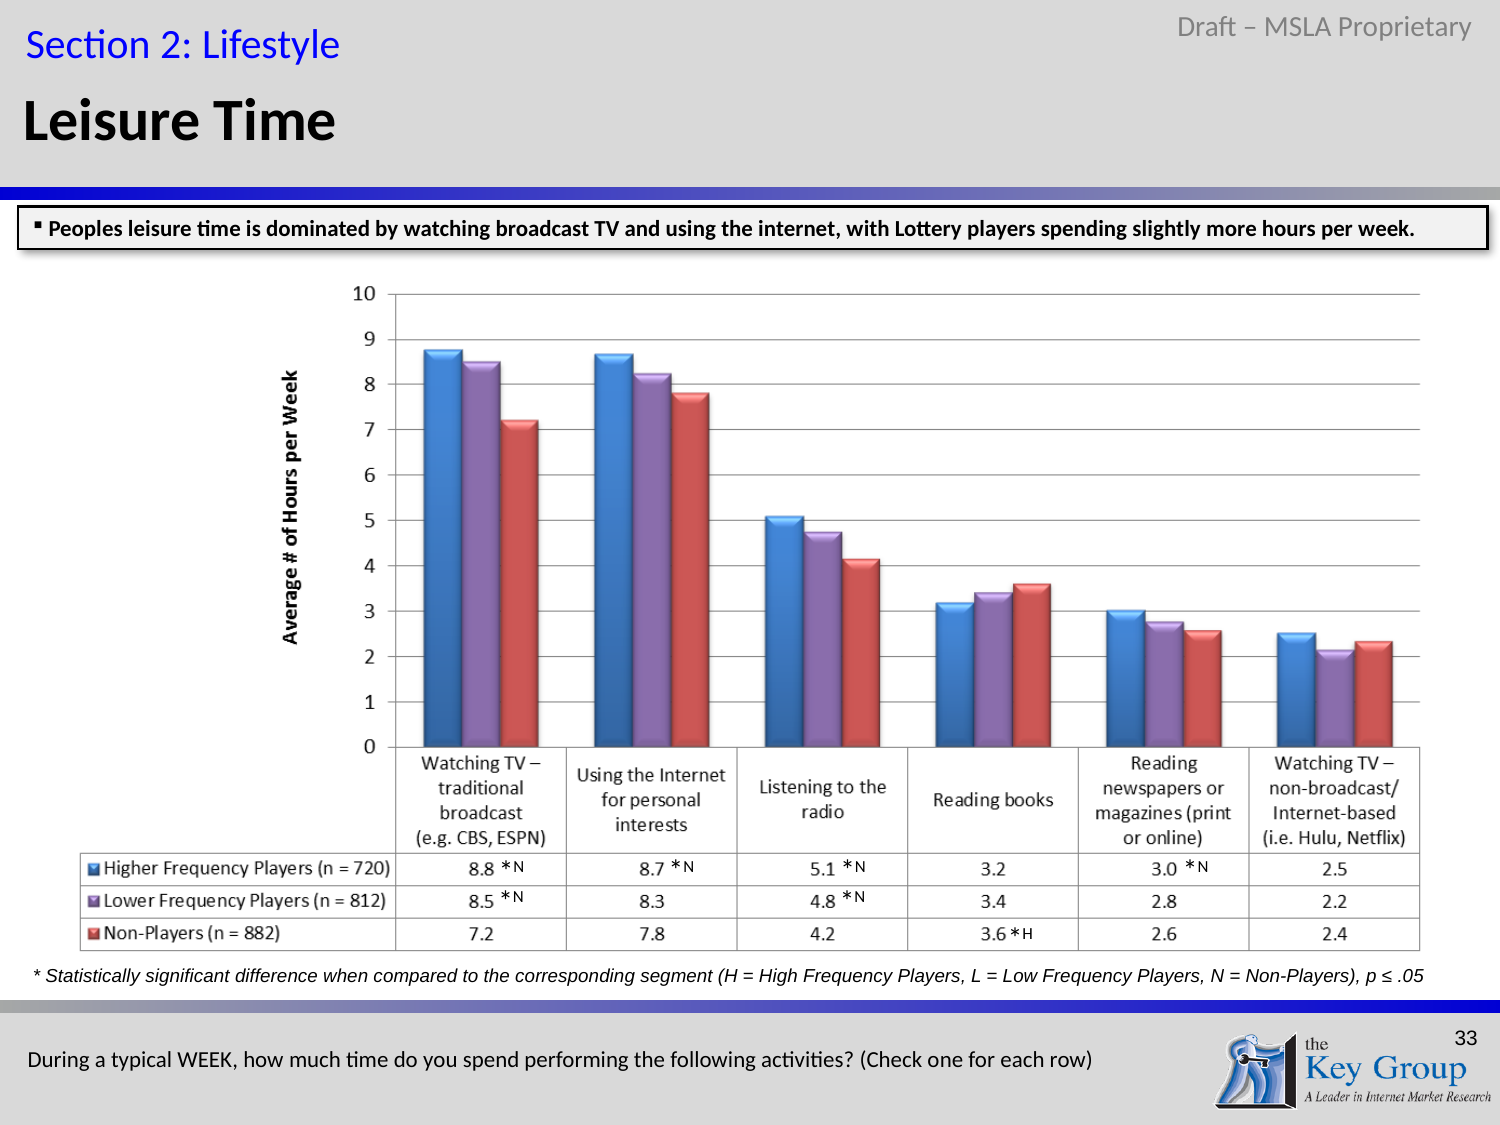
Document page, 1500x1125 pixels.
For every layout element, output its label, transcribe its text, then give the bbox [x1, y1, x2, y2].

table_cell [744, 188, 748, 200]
list Section 2: Lifestyle [10, 9, 1500, 72]
text_box Draft – MSLA Proprietary [1162, 0, 1500, 50]
picture [41, 269, 1445, 963]
picture [1212, 1017, 1500, 1111]
list During a typical WEEK, how much time do you spend performing the following activities? (Check one for each row) [12, 1037, 1188, 1086]
text_box Peoples leisure time is dominated by watching broadcast TV and using the internet, with Lottery players spending slightly more hours per week. [18, 206, 1488, 249]
table_cell 47% [920, 188, 925, 200]
list Leisure Time [8, 72, 1500, 161]
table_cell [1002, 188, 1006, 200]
text_box * Statistically significant difference when compared to the corresponding segment (H = High Frequency Players, L = Low Frequency Players, N = Non-Players), p ≤ .05 [0, 956, 1438, 1016]
